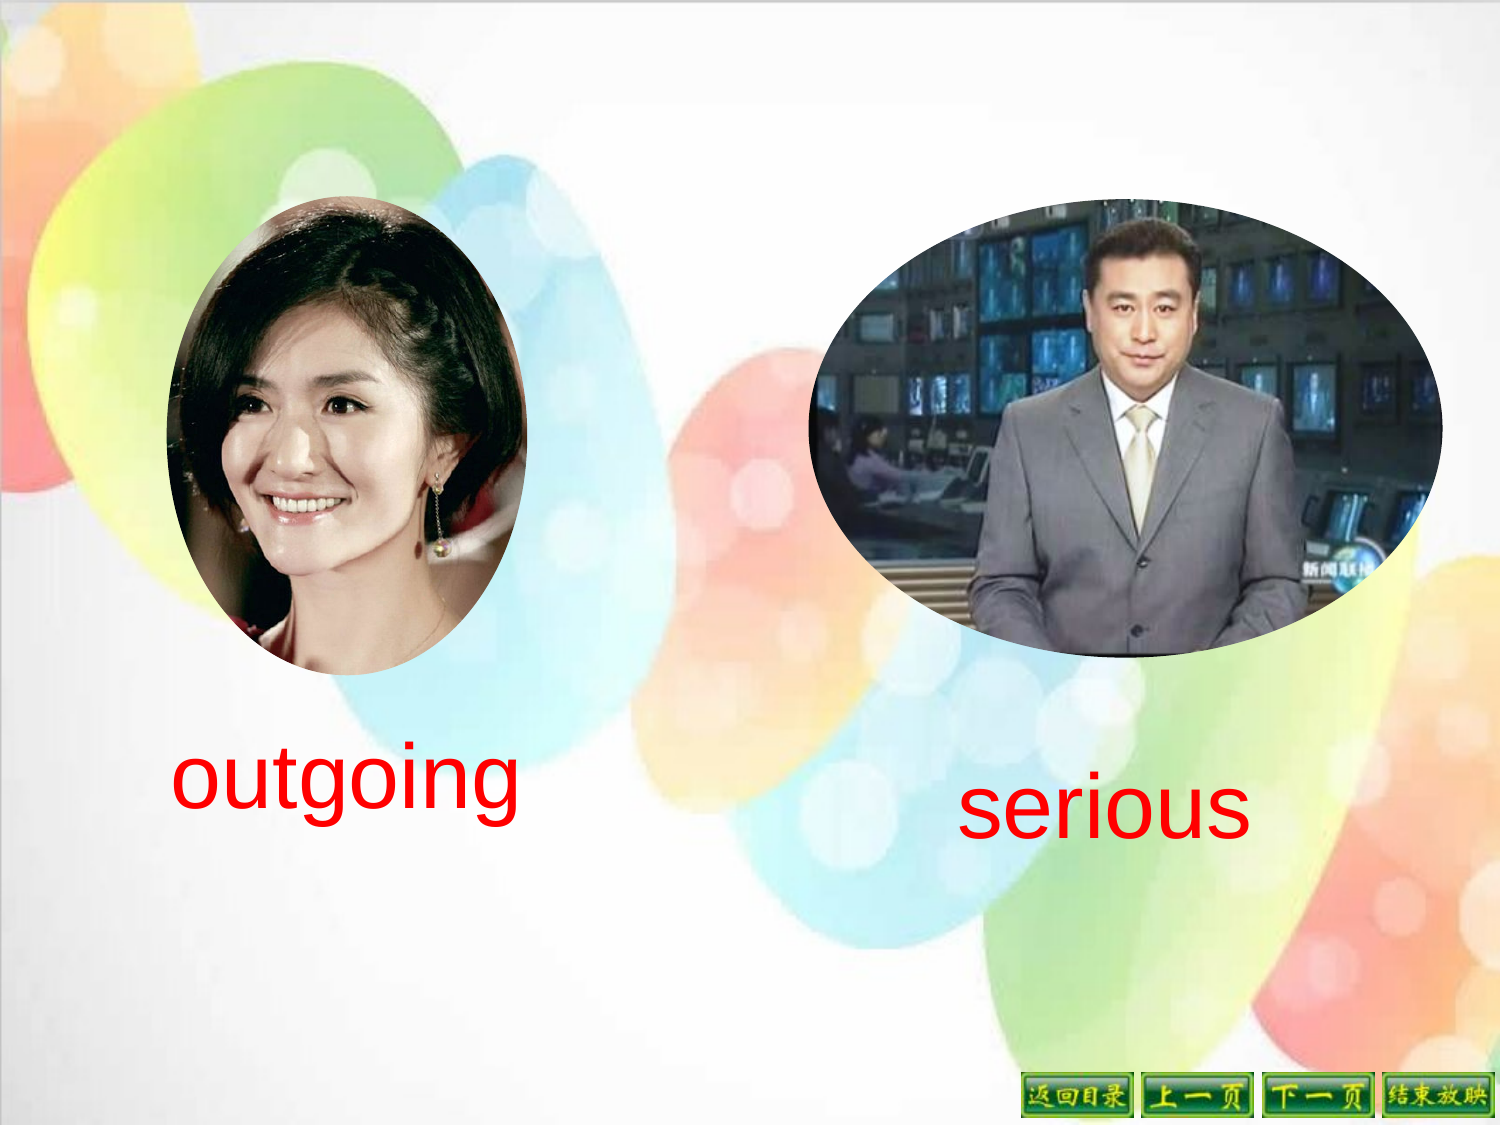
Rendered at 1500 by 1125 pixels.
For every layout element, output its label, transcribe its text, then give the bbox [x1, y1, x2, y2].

text_box serious [942, 739, 1269, 865]
picture [0, 0, 1500, 1125]
text_box outgoing [155, 709, 538, 834]
